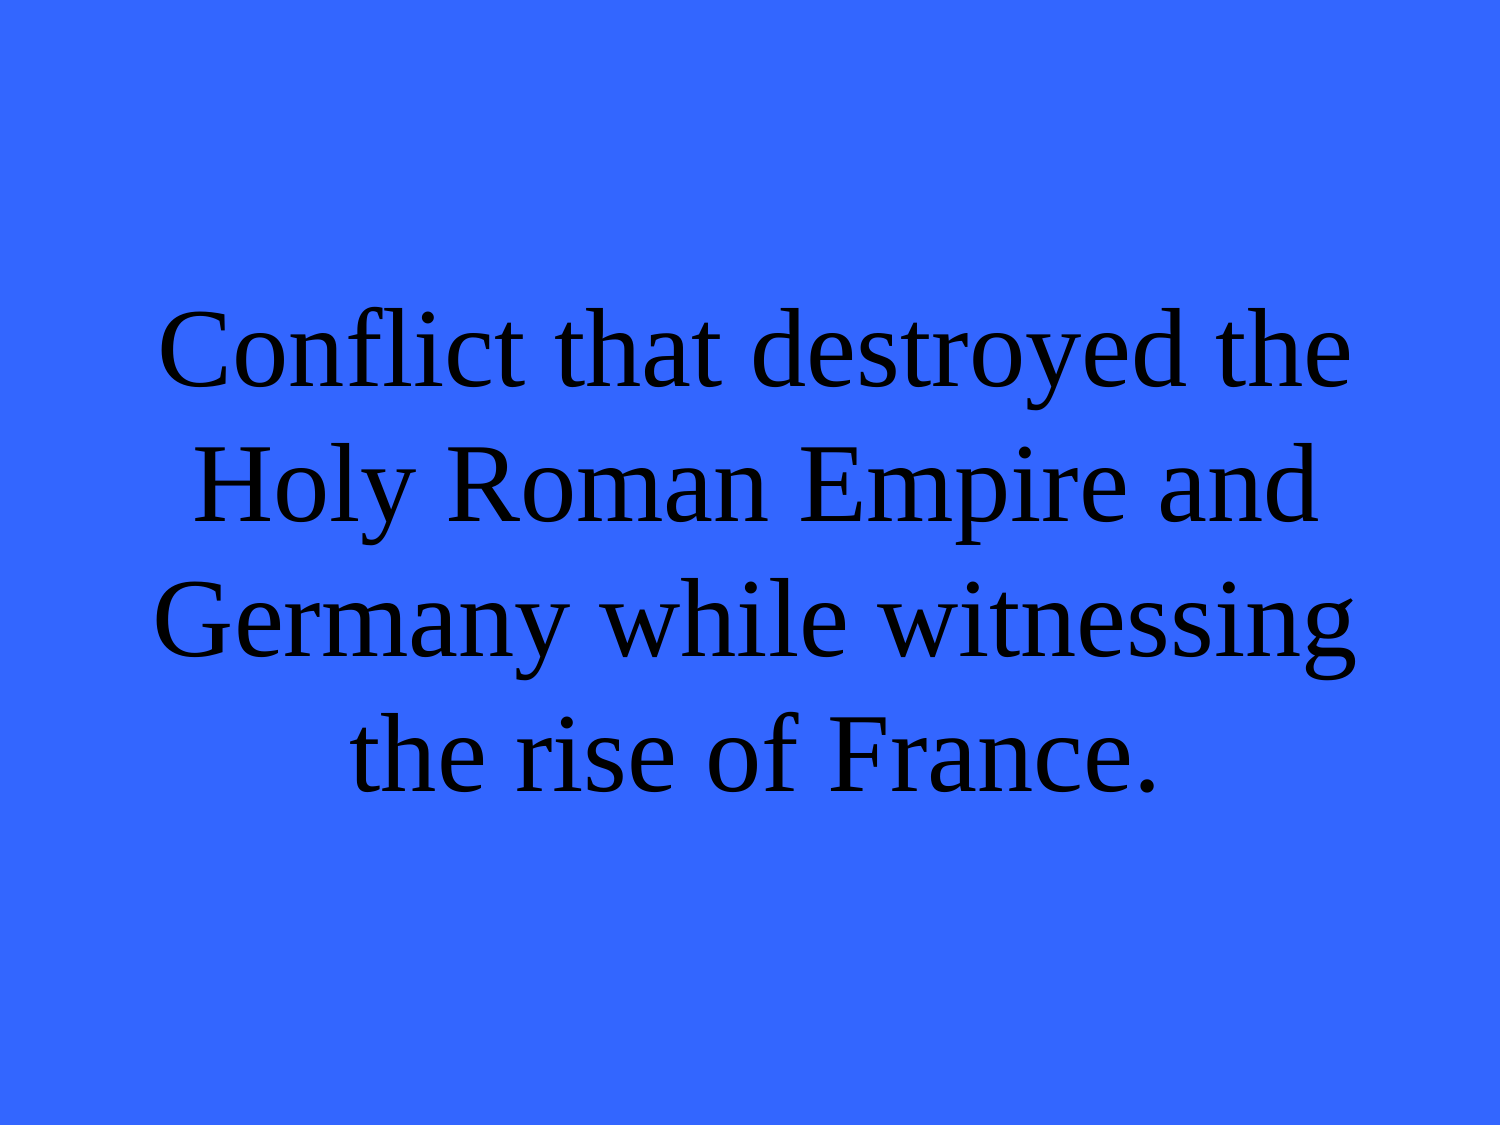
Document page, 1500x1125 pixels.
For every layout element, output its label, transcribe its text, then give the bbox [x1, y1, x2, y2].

title Conflict that destroyed the Holy Roman Empire and Germany while witnessing the rise of France. [99, 99, 1413, 988]
